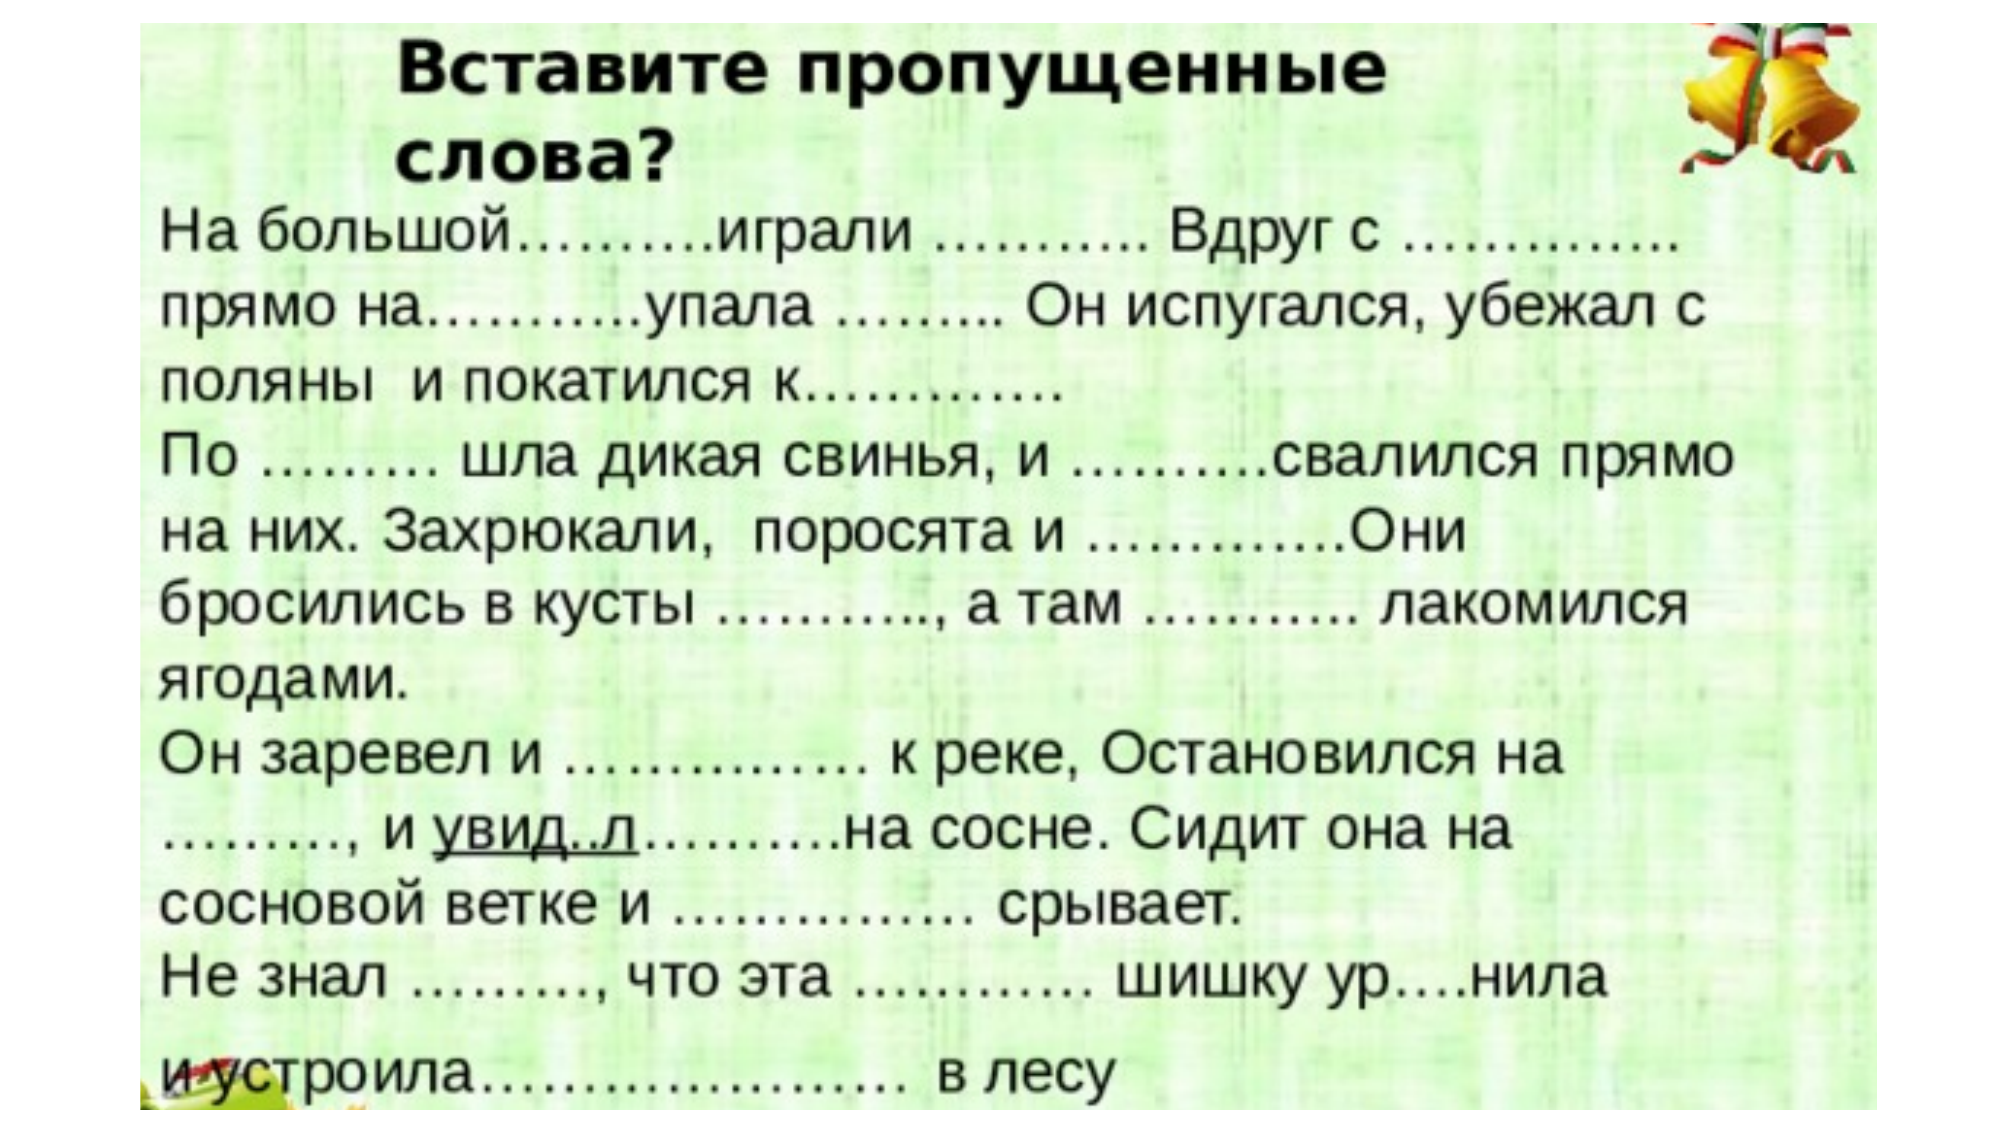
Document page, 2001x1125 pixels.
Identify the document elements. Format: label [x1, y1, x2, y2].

picture [140, 23, 1877, 1110]
